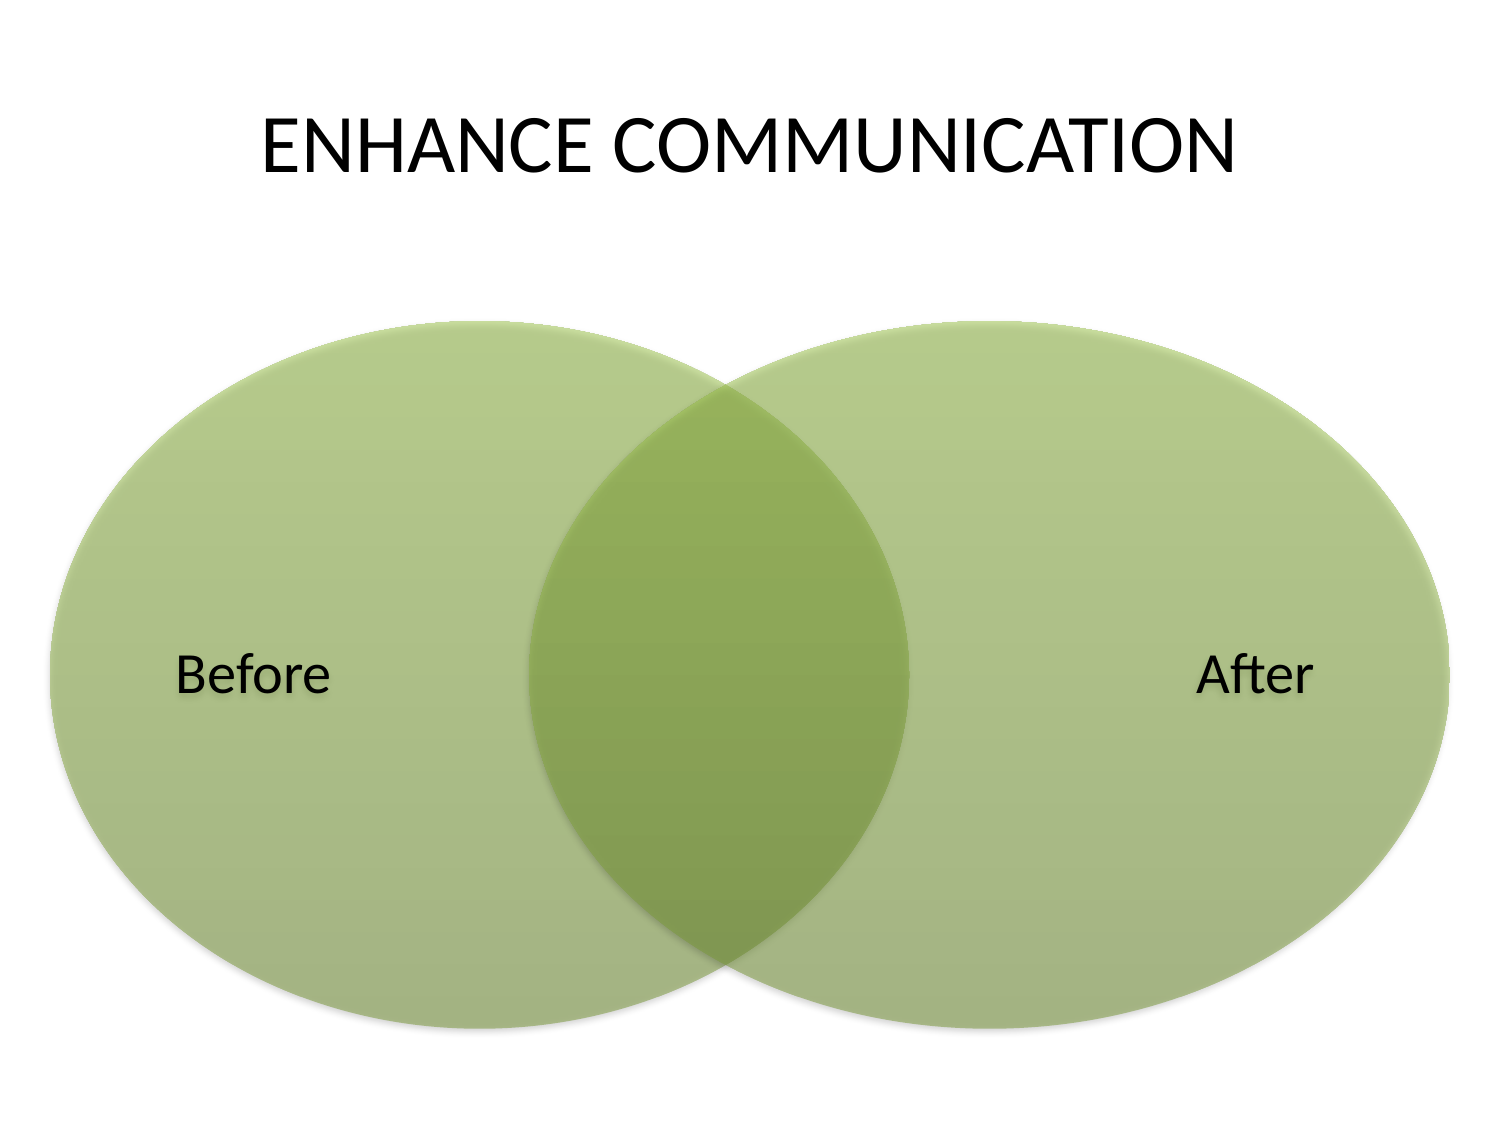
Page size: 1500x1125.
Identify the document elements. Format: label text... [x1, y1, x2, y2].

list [112, 262, 1388, 1088]
title ENHANCE COMMUNICATION [75, 45, 1425, 233]
